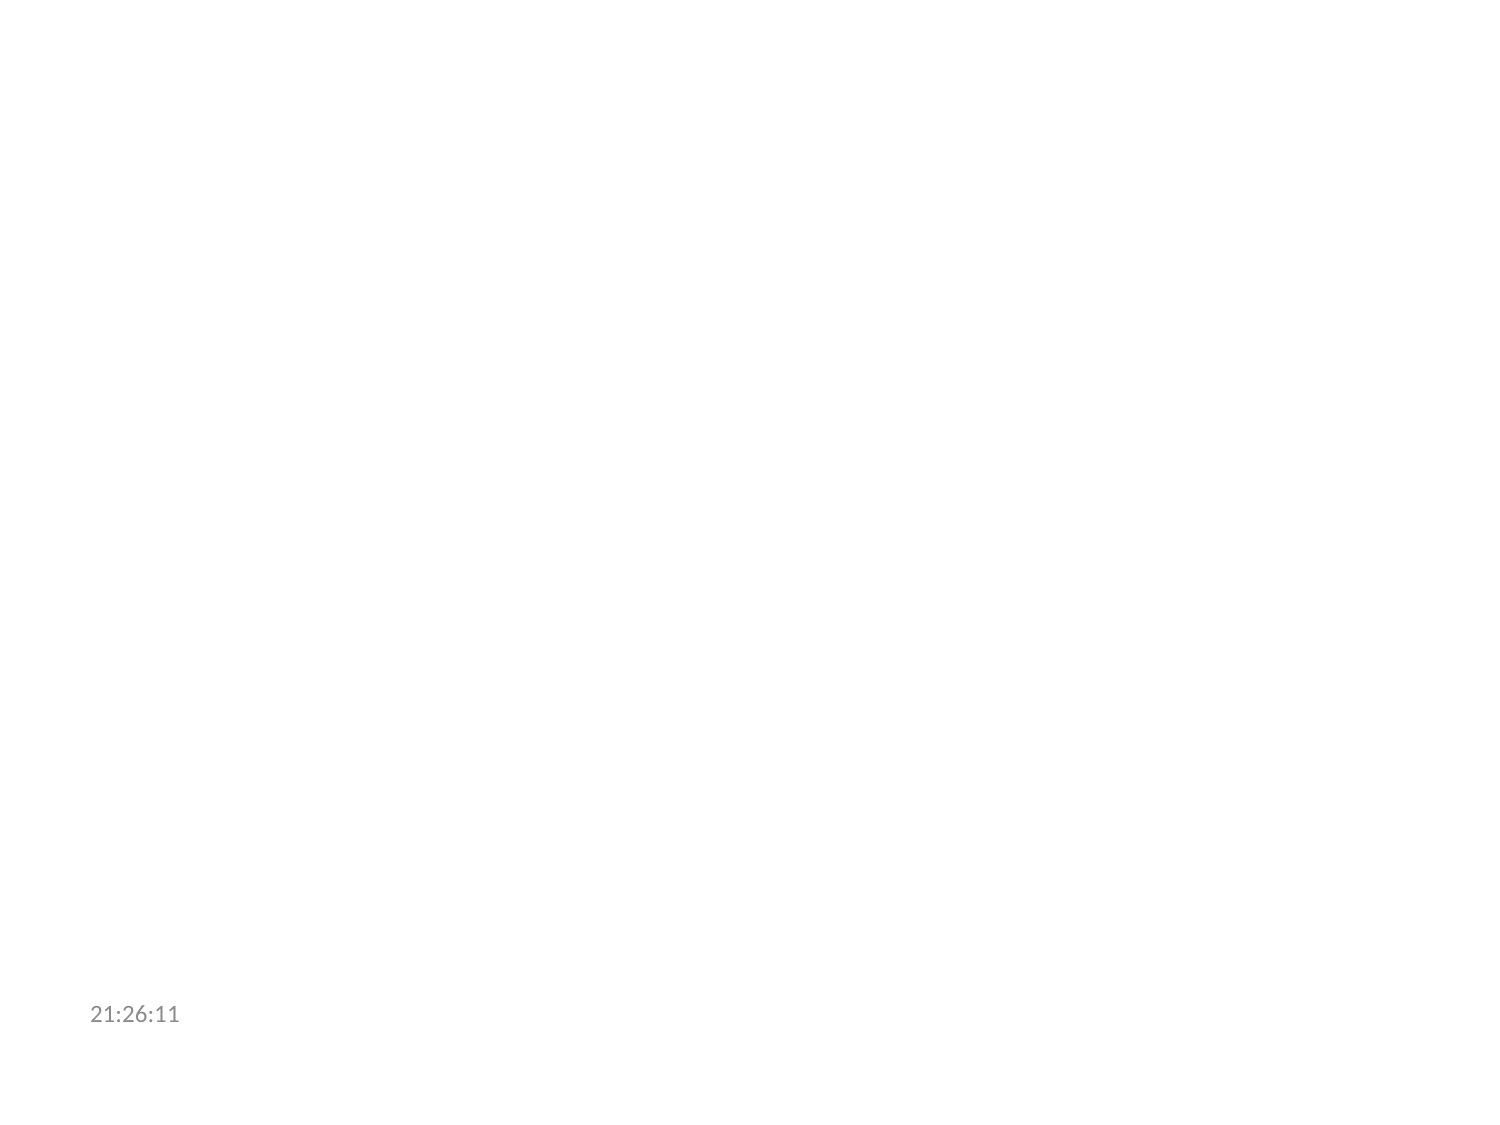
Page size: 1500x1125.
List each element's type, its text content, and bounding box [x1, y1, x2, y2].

text_box 15:35:09 [75, 982, 425, 1043]
